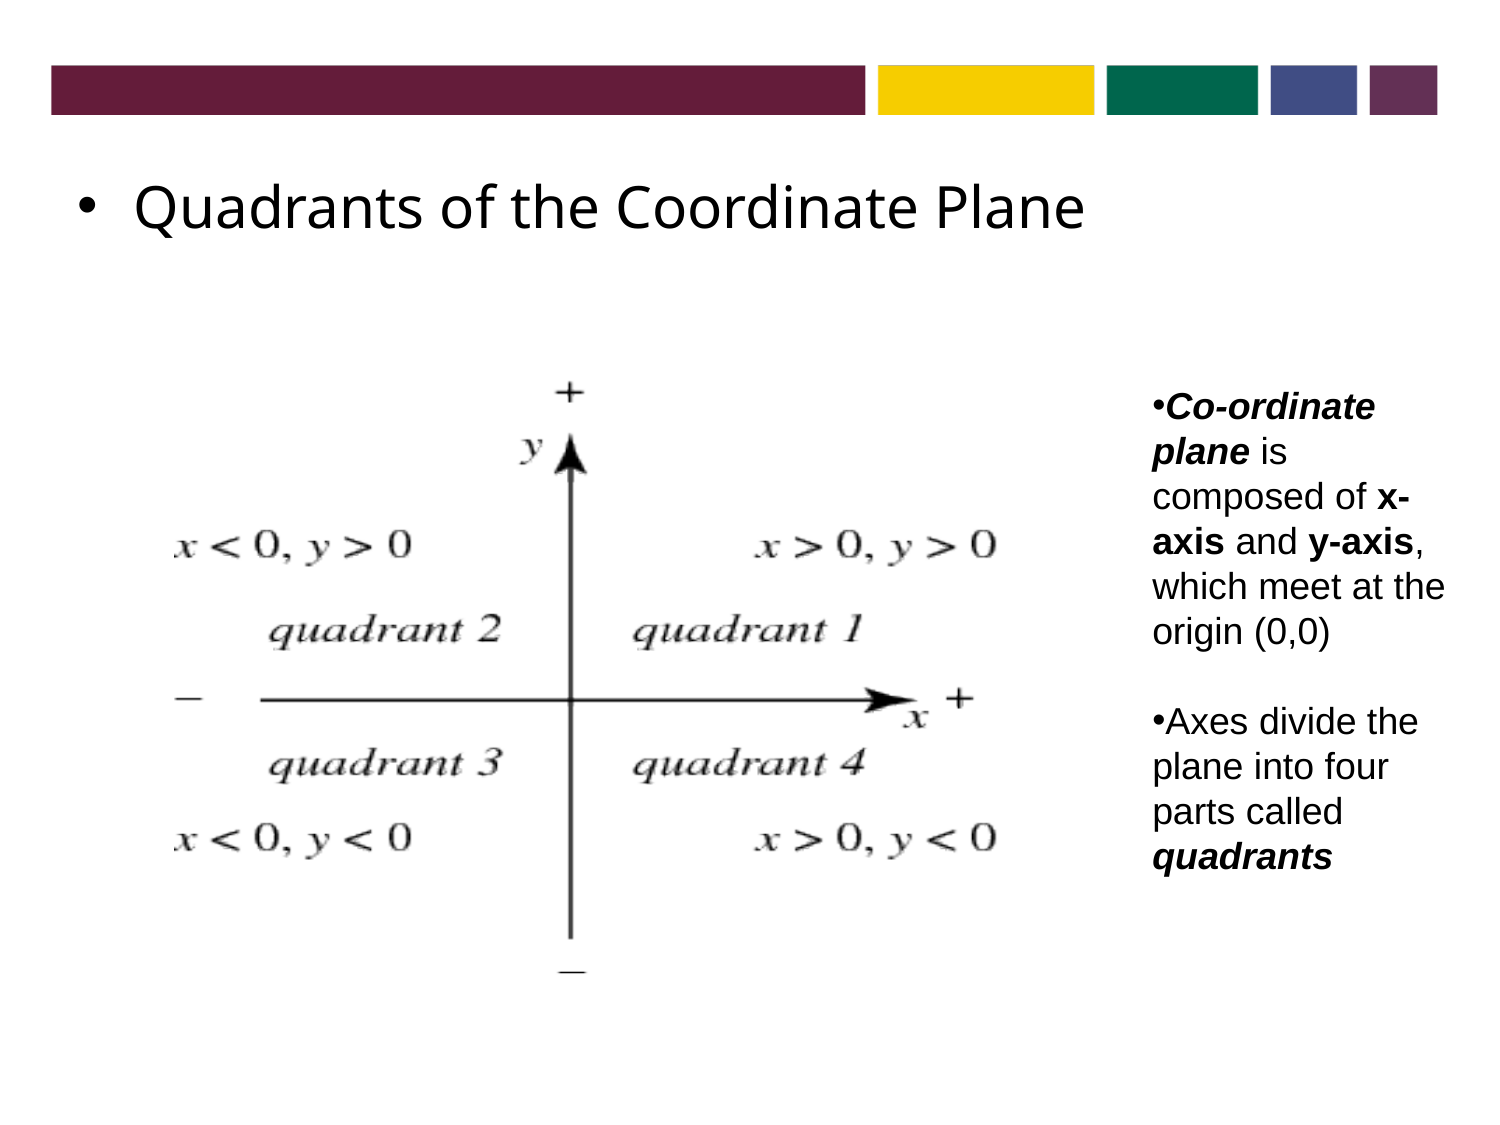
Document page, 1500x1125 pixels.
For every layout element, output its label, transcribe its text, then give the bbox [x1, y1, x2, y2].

text_box Co-ordinate plane is composed of x- axis and y-axis, which meet at the origin (0,0) Axes divide the plane into four parts called quadrants [1137, 374, 1463, 885]
list Quadrants of the Coordinate Plane [62, 162, 1450, 1005]
picture [174, 362, 1001, 1001]
picture [50, 50, 1438, 115]
